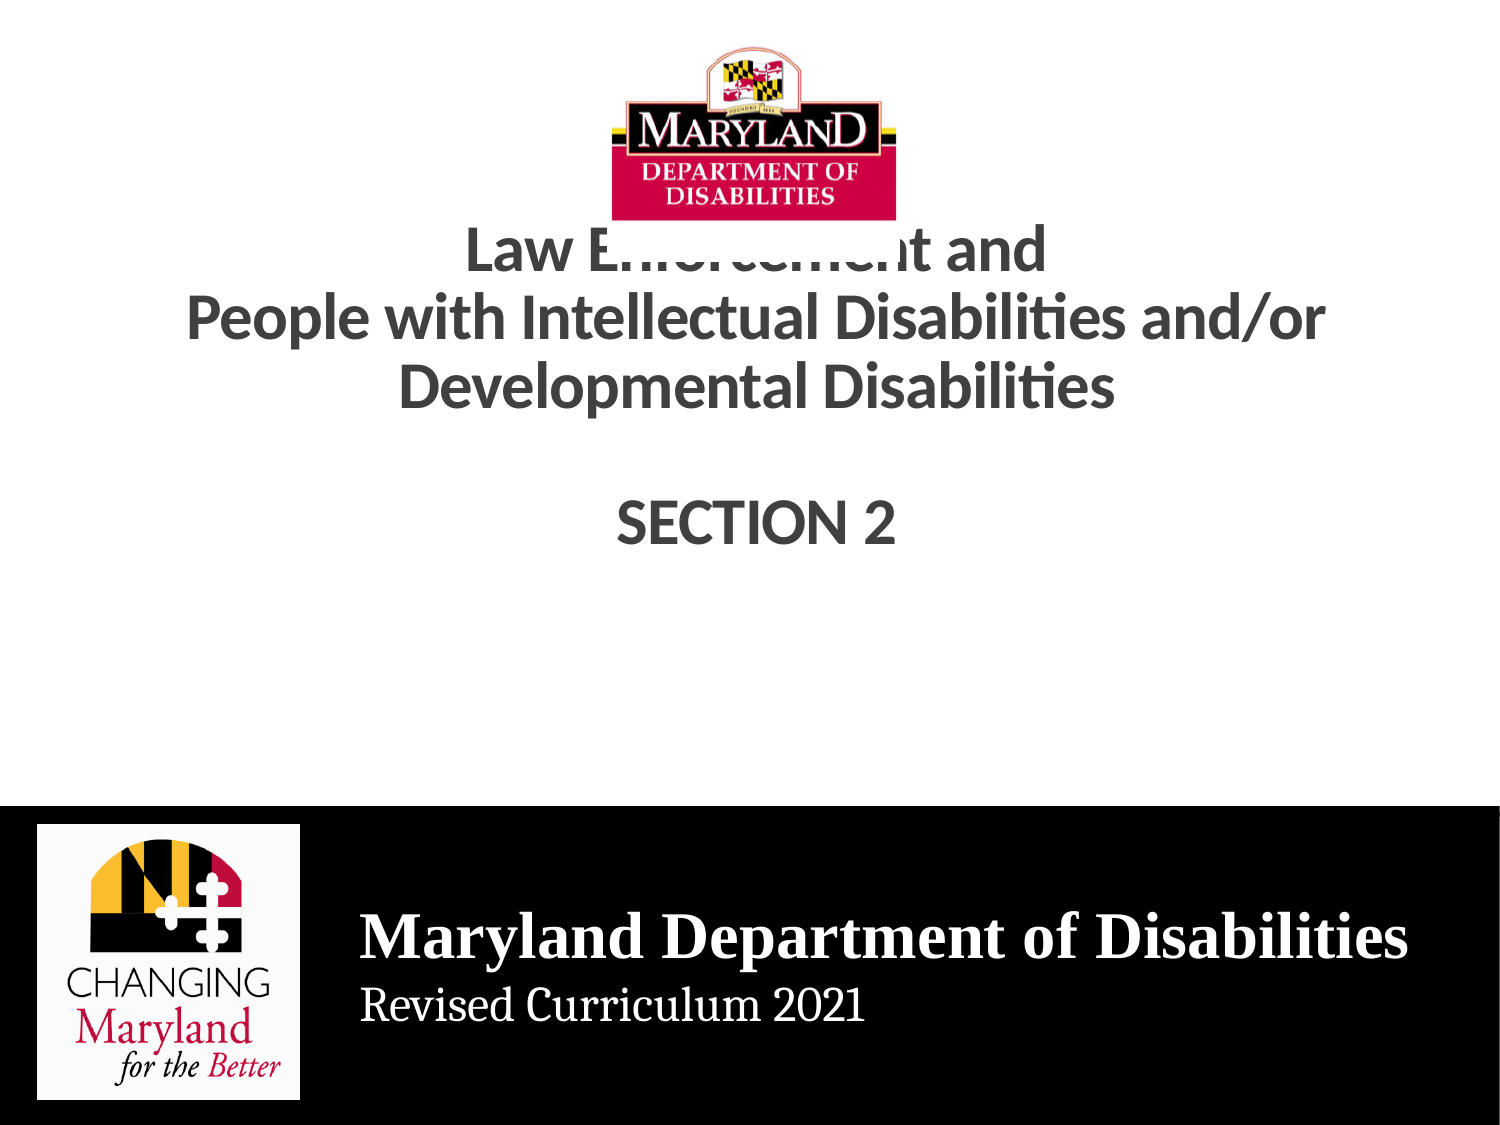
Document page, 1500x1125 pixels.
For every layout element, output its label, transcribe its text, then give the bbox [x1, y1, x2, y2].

title Law Enforcement and People with Intellectual Disabilities and/or Developmental Disabilities SECTION 2 [82, 37, 1433, 638]
picture [36, 824, 301, 1101]
picture [606, 39, 901, 263]
text_box Maryland Department of Disabilities Revised Curriculum 2021 [344, 884, 1433, 1039]
